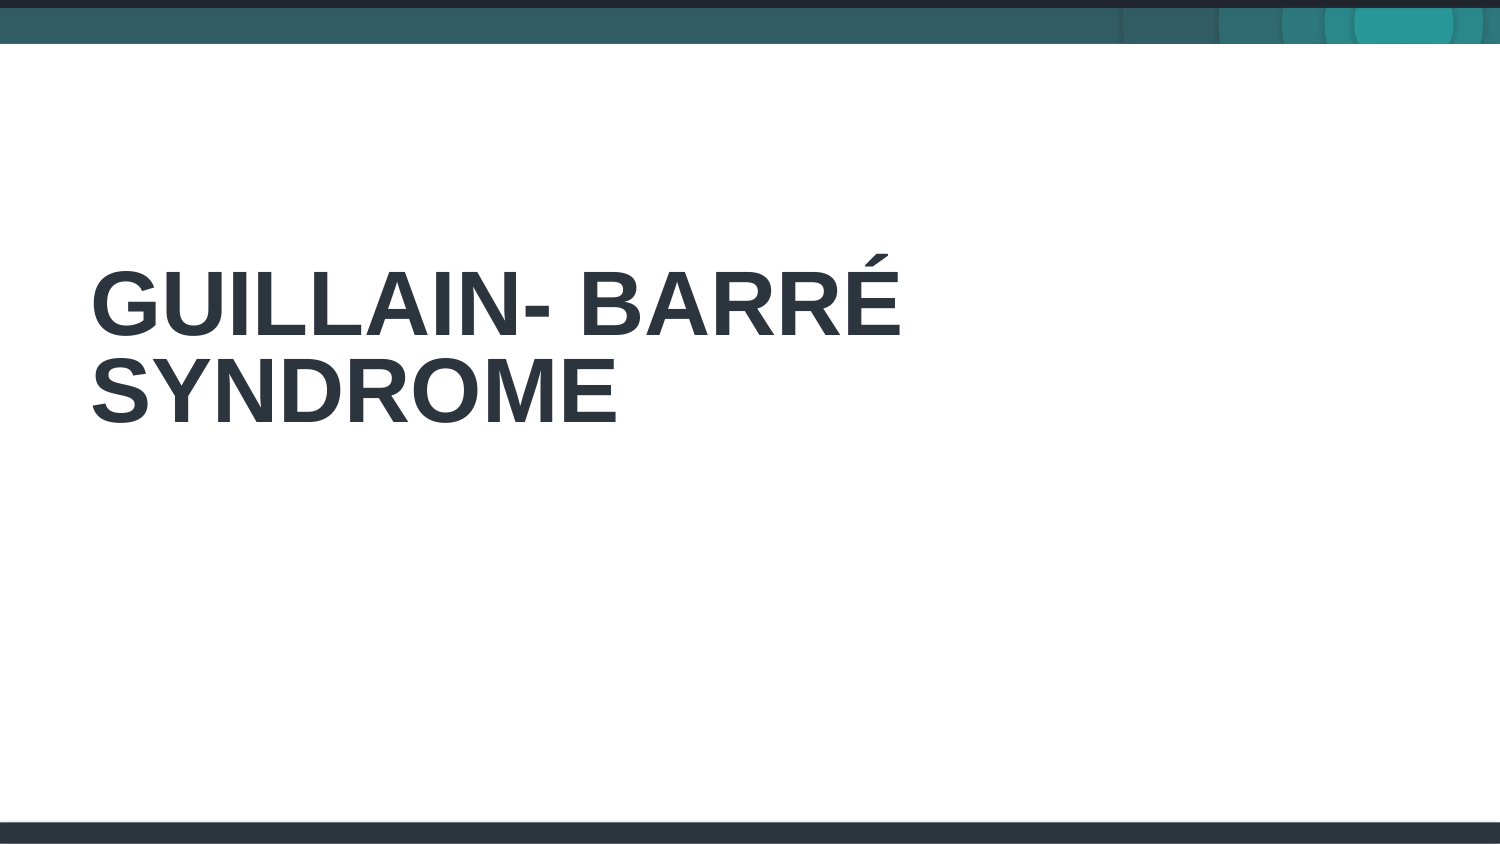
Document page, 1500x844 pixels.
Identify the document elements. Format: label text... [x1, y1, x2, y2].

picture [0, 0, 1500, 44]
title Guillain- barré syndrome [75, 257, 1350, 440]
